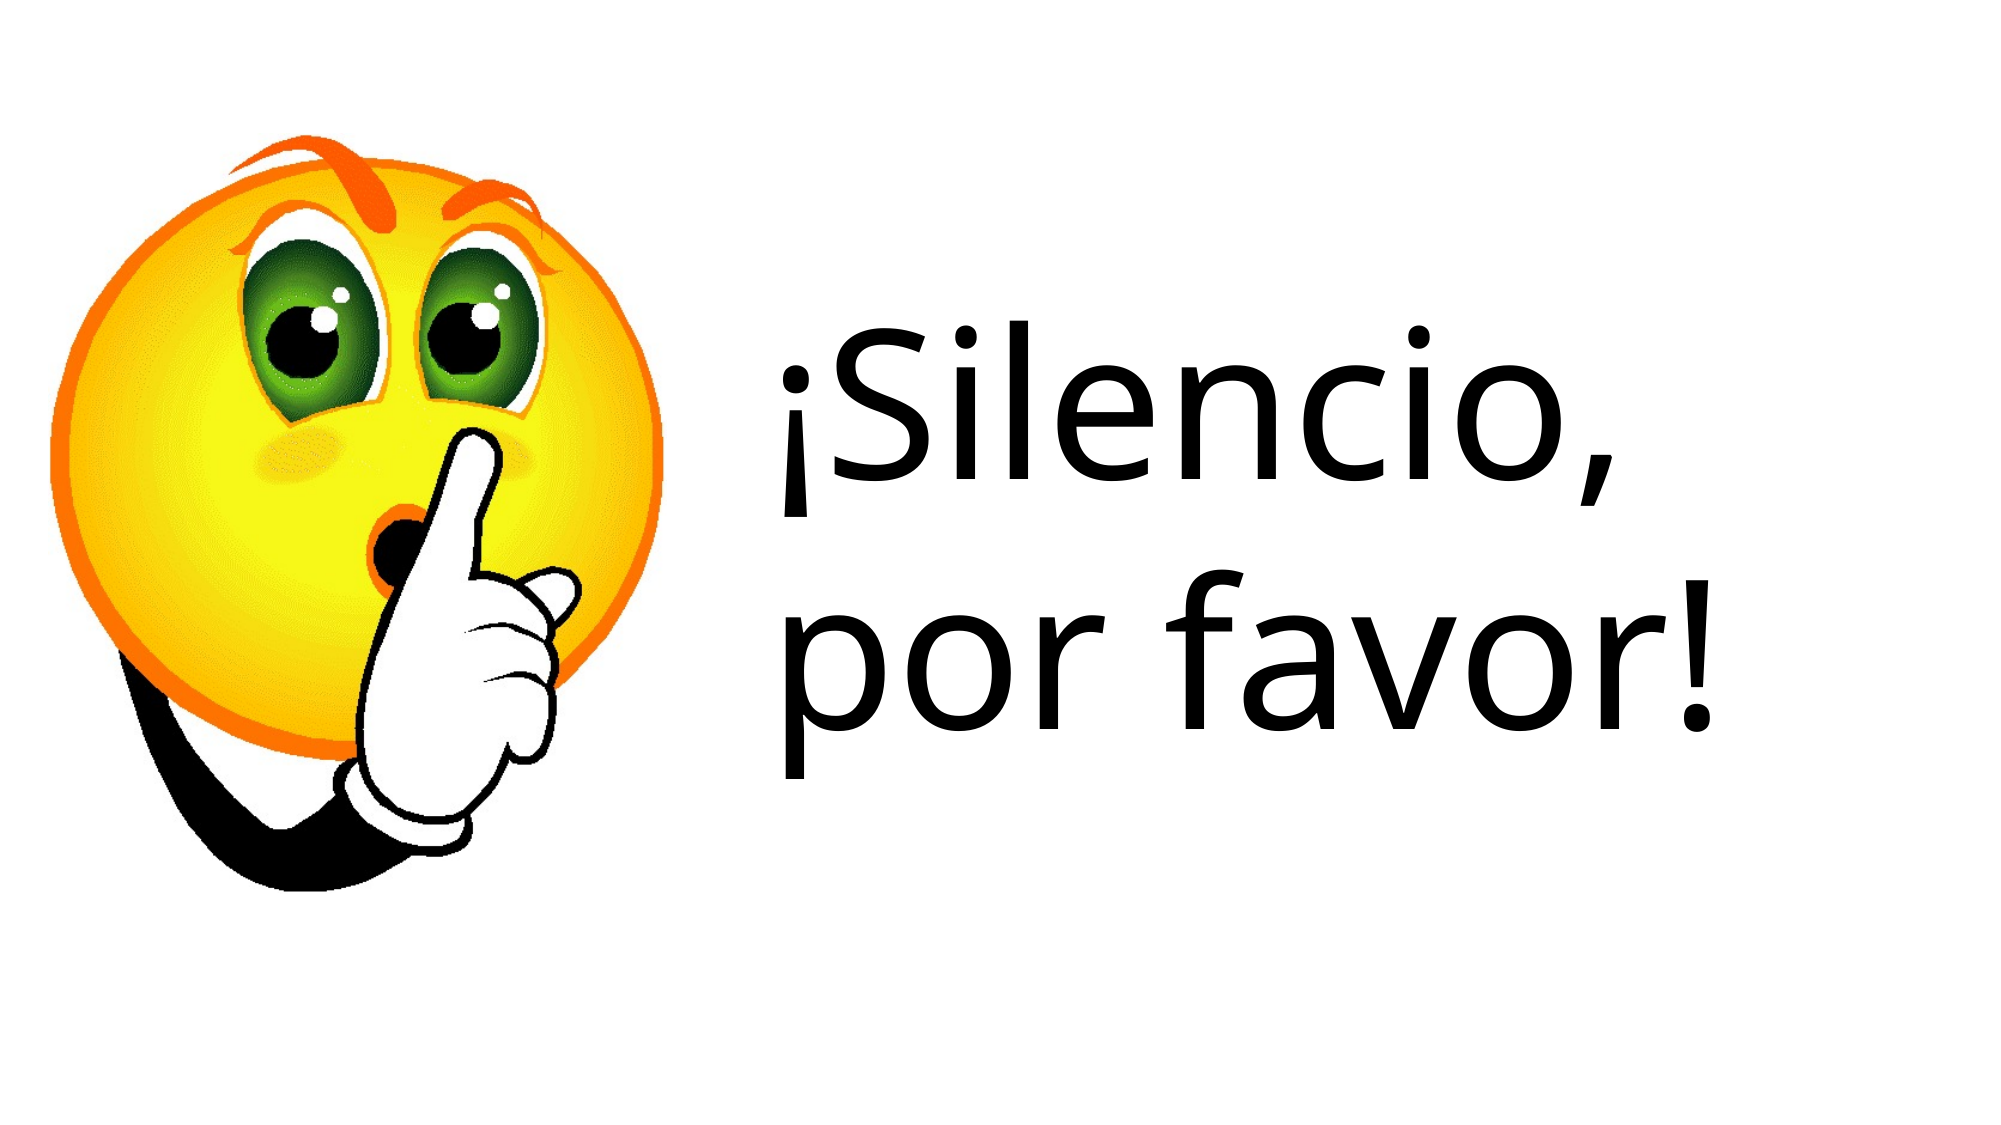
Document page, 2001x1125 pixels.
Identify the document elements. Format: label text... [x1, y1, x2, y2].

text_box ¡Silencio, por favor! [754, 263, 1828, 779]
picture [48, 133, 667, 894]
